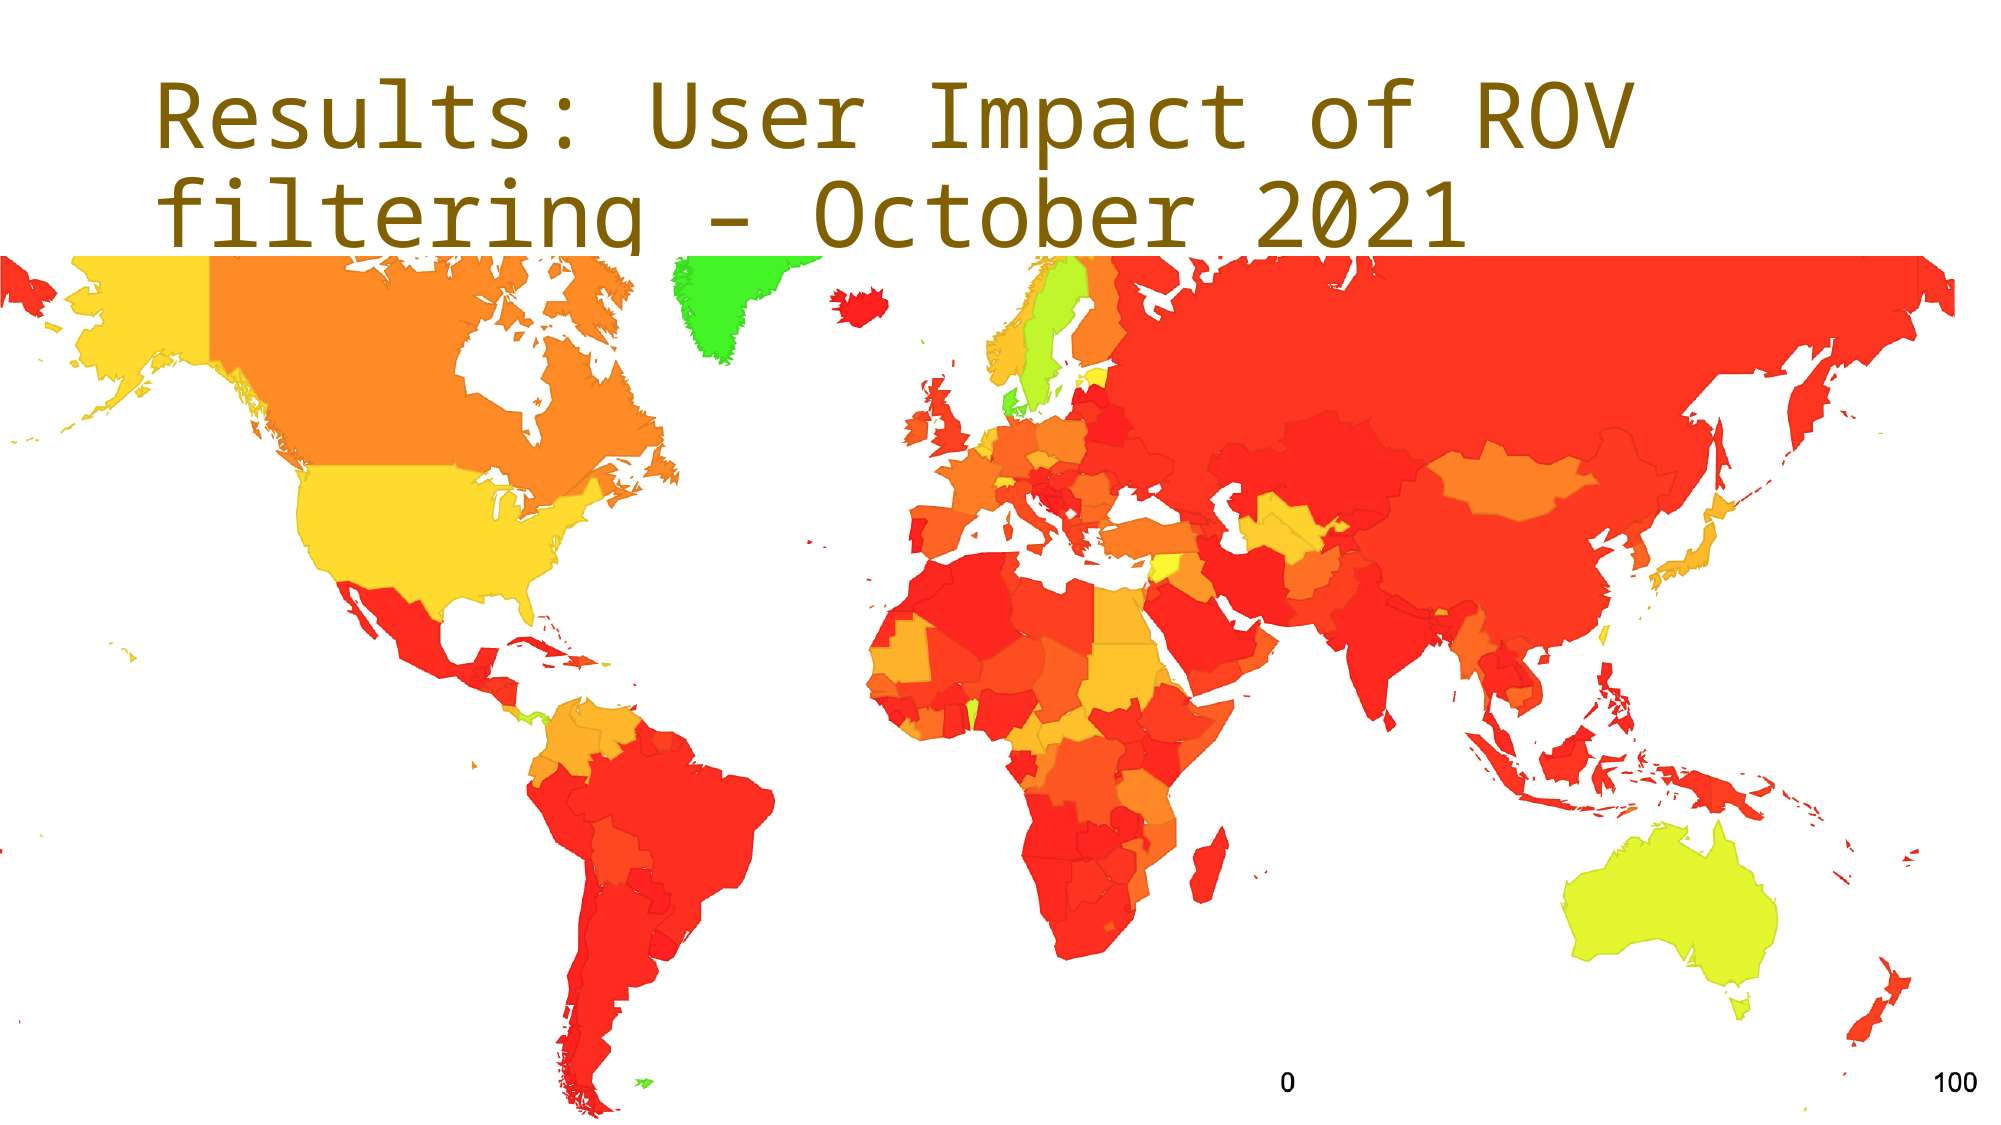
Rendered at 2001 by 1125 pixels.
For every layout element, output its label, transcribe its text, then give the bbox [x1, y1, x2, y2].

picture [0, 256, 2000, 1125]
title Results: User Impact of ROV filtering – October 2021 [137, 59, 1863, 256]
